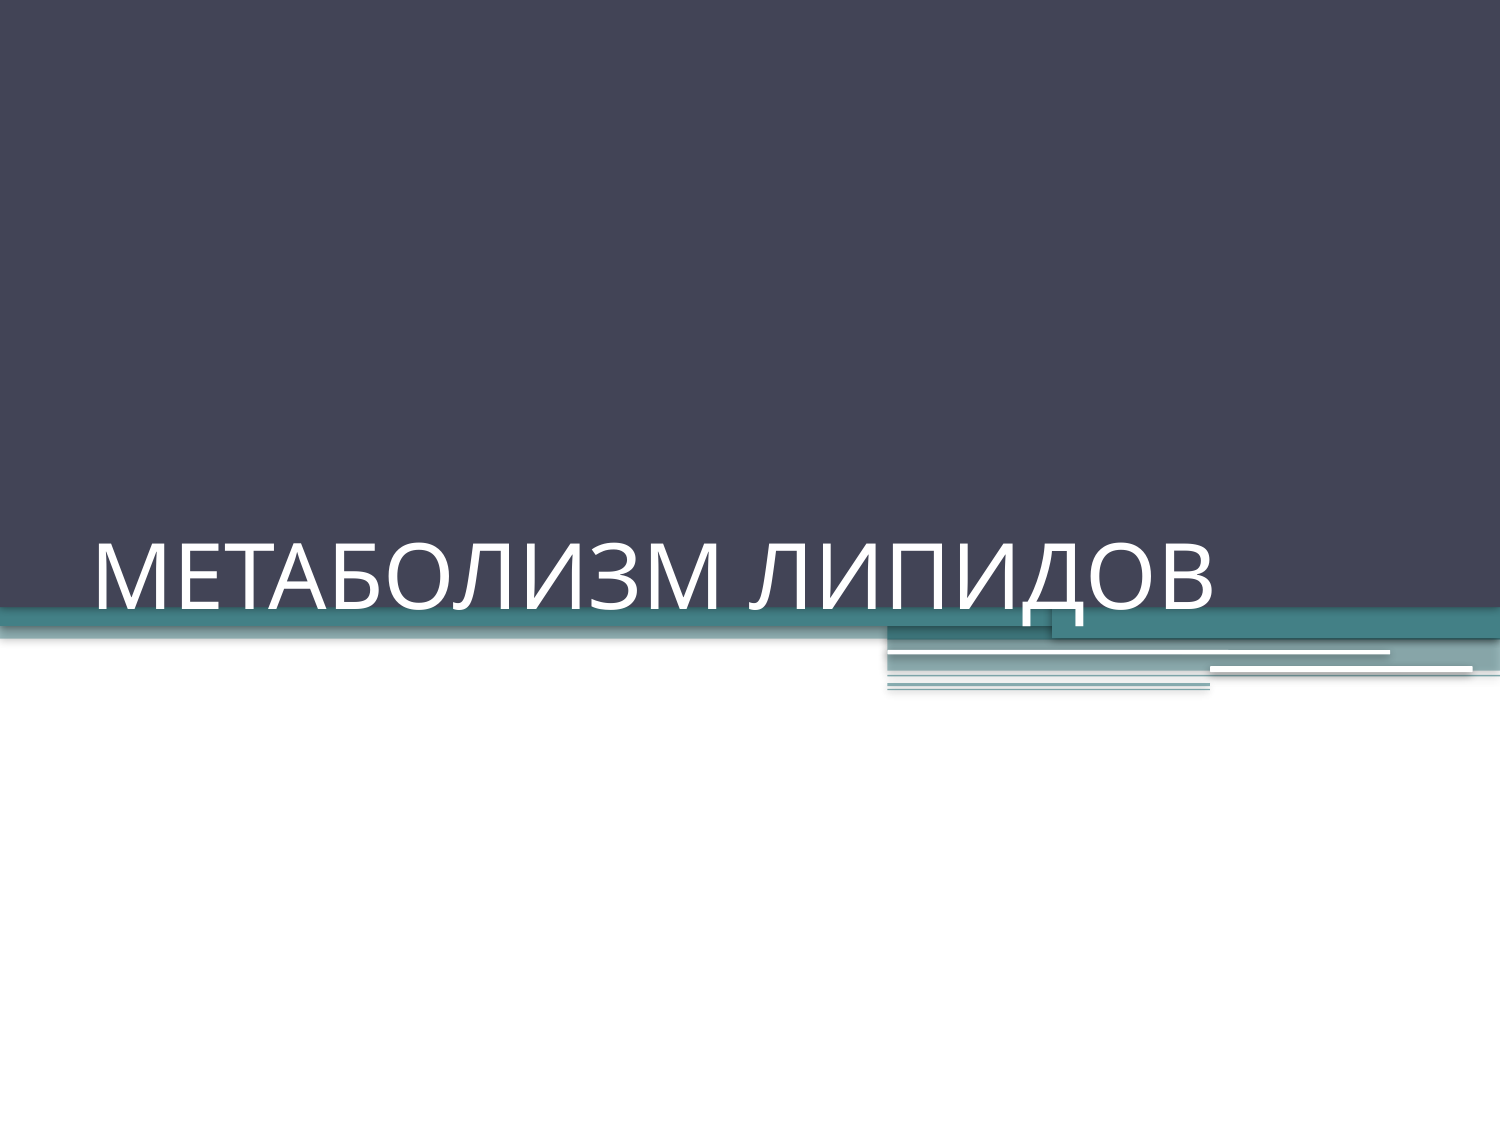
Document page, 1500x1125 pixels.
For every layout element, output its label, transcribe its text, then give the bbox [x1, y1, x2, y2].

title МЕТАБОЛИЗМ ЛИПИДОВ [74, 393, 1463, 636]
